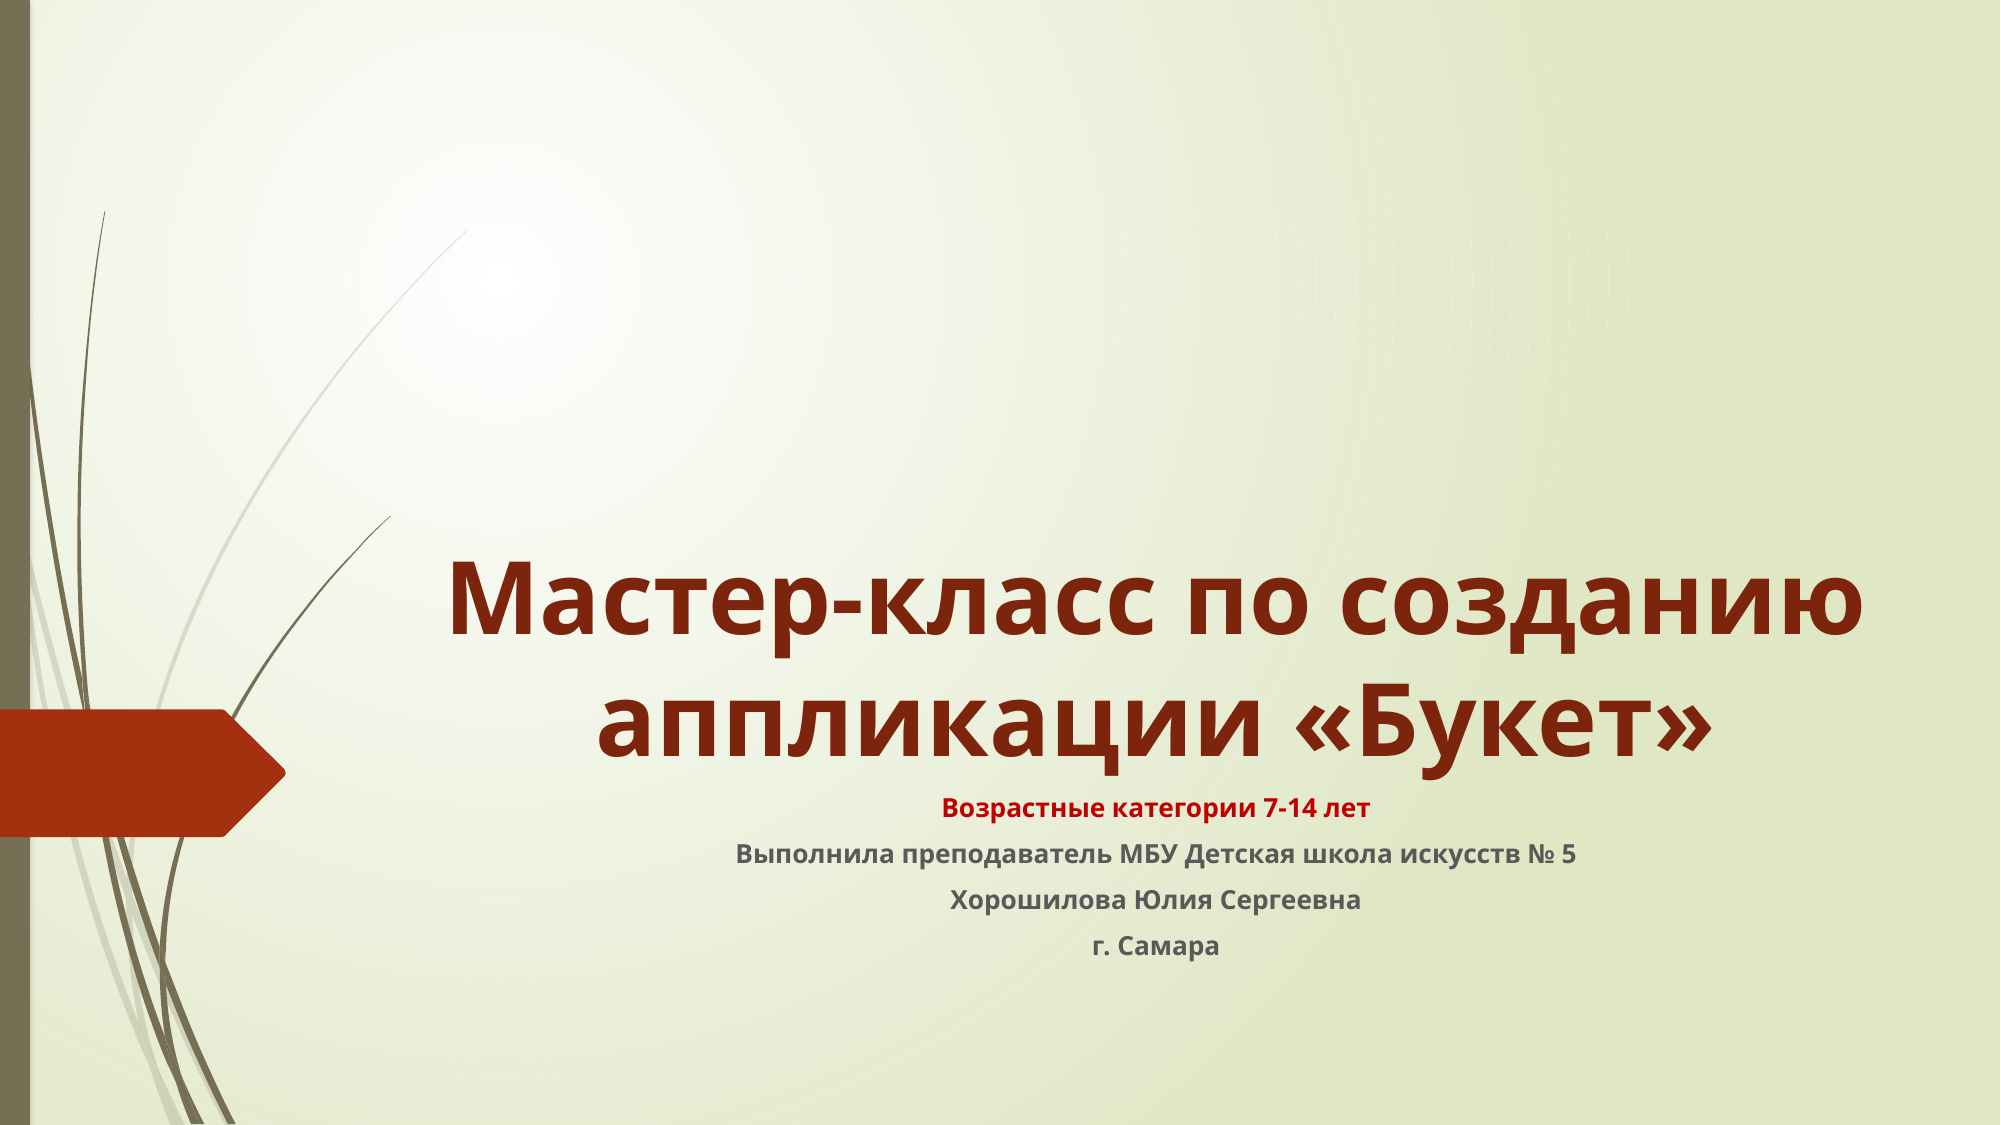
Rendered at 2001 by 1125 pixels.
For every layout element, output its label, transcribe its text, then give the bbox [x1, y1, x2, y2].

subtitle Возрастные категории 7-14 лет Выполнила преподаватель МБУ Детская школа искусств № 5 Хорошилова Юлия Сергеевна г. Самара [424, 783, 1888, 969]
title Мастер-класс по созданию аппликации «Букет» [424, 412, 1888, 783]
